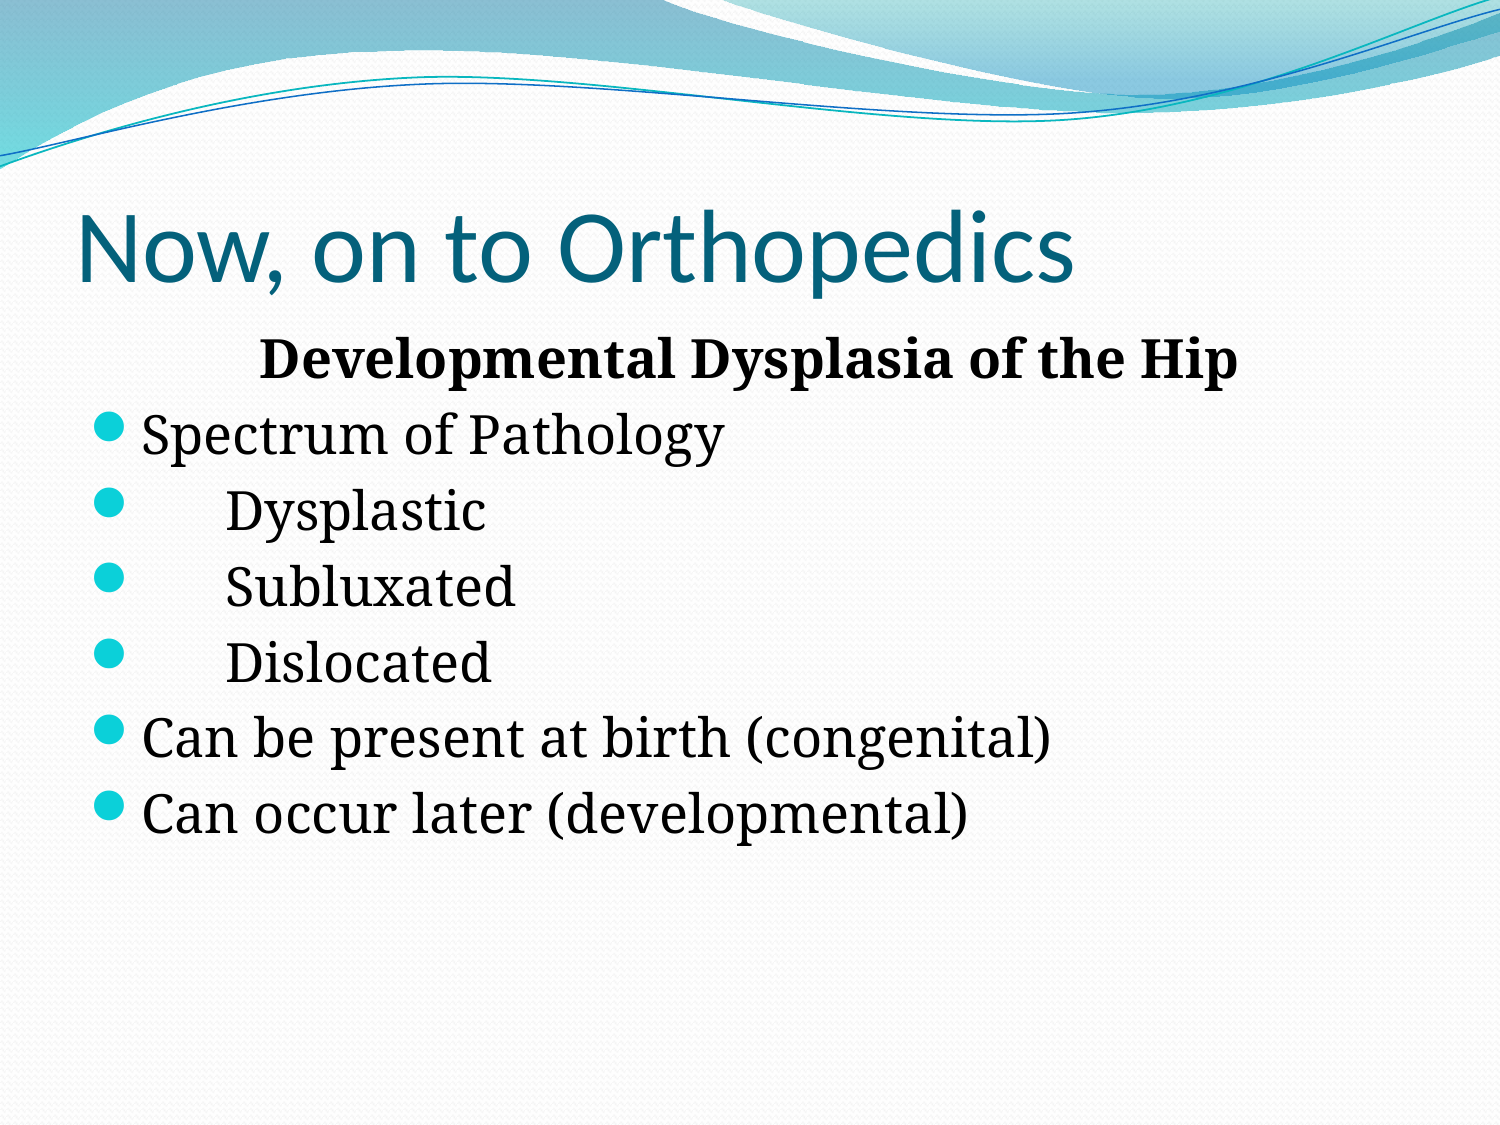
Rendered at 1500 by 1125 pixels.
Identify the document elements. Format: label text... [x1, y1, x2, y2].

list Developmental Dysplasia of the Hip Spectrum of Pathology Dysplastic Subluxated Dislocated Can be present at birth (congenital) Can occur later (developmental) [75, 317, 1425, 1038]
title Now, on to Orthopedics [75, 115, 1425, 303]
